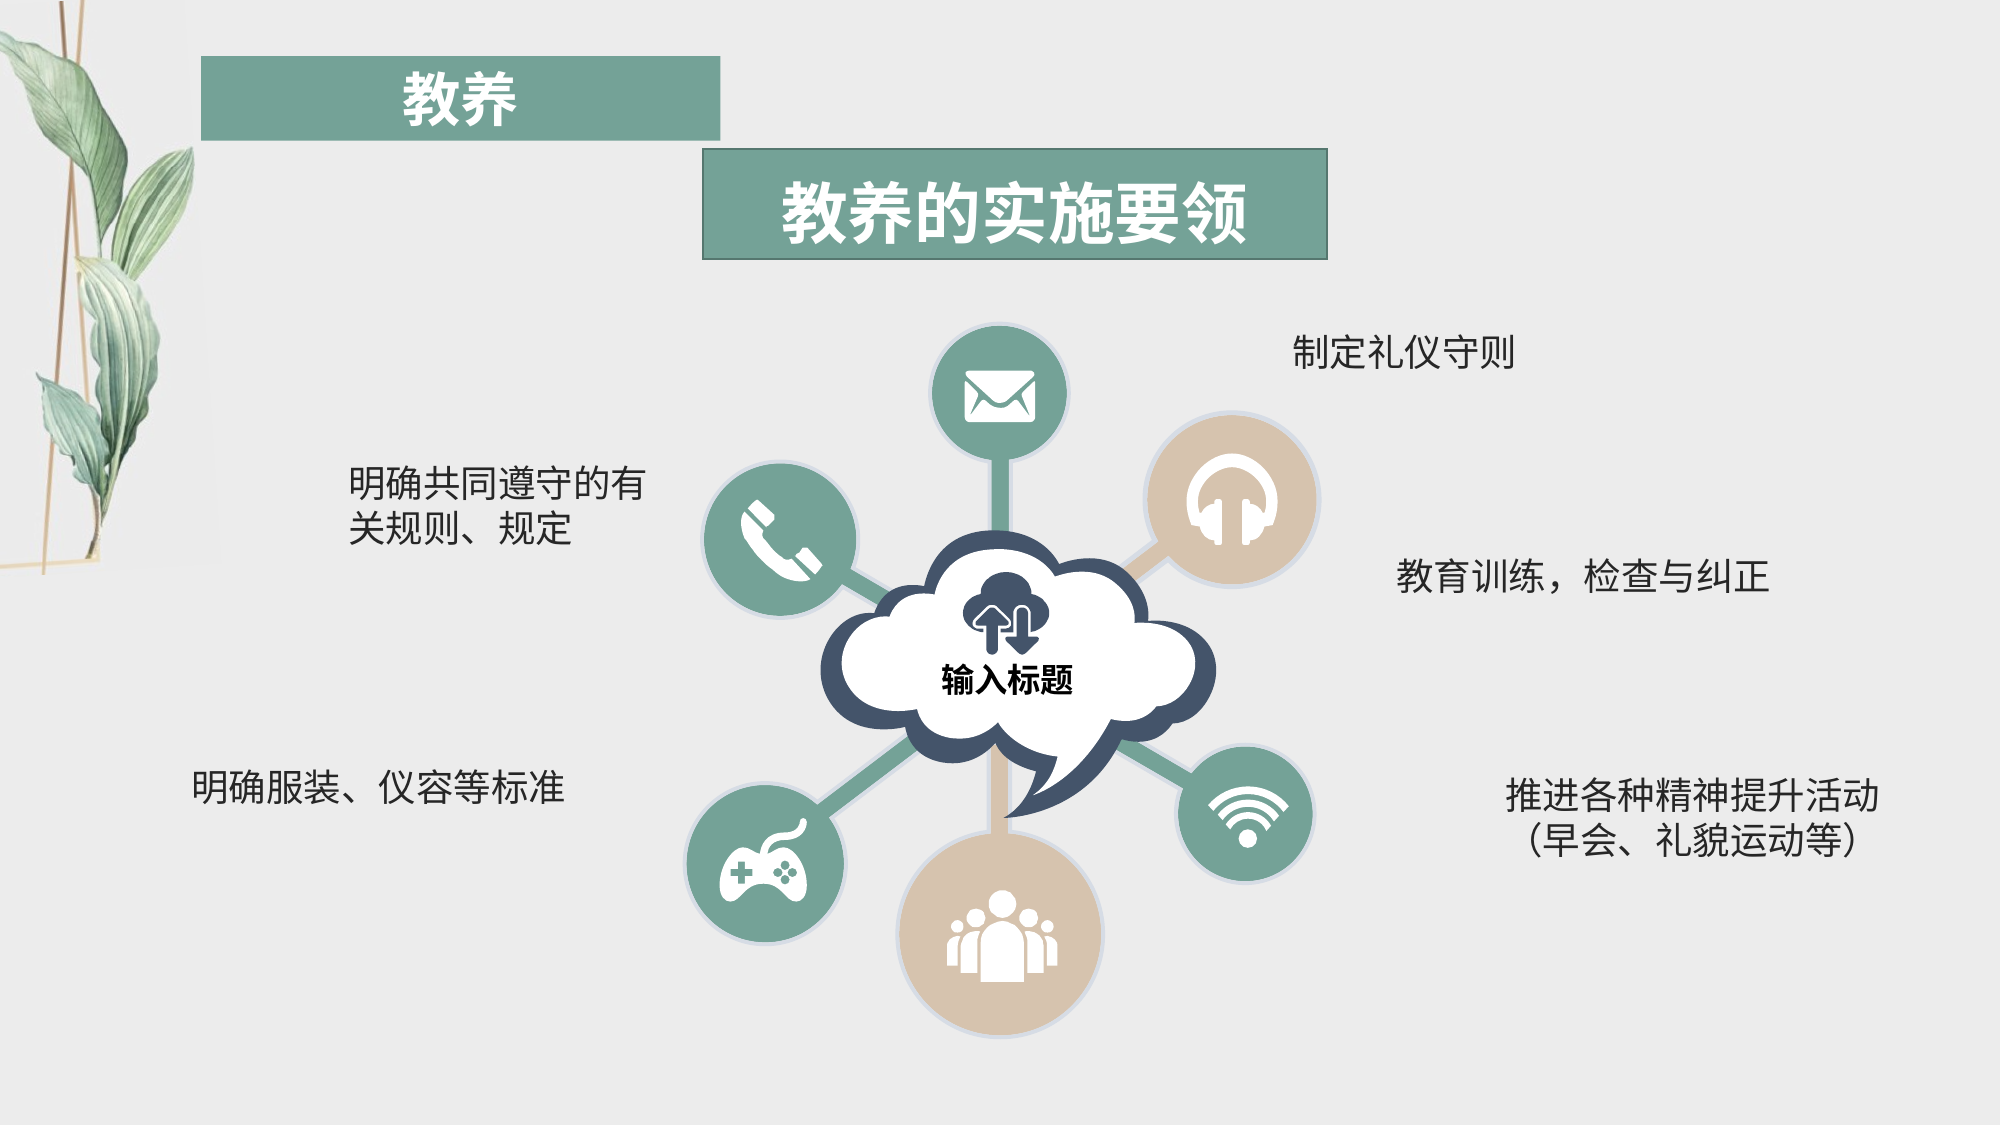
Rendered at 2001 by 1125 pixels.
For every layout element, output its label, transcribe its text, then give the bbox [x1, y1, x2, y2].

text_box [1090, 717, 1327, 891]
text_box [1078, 403, 1328, 618]
picture [0, 0, 222, 578]
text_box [693, 452, 938, 637]
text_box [817, 530, 1220, 818]
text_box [928, 321, 1071, 530]
text_box 制定礼仪守则 [1277, 321, 1532, 382]
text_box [1208, 786, 1289, 848]
text_box 明确服装、仪容等标准 [176, 756, 581, 816]
text_box 推进各种精神提升活动（早会、礼貌运动等） [1490, 765, 1925, 870]
text_box 明确共同遵守的有关规则、规定 [333, 452, 692, 558]
text_box 教育训练，检查与纠正 [1381, 545, 1787, 606]
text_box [672, 704, 958, 953]
text_box 教养的实施要领 [702, 148, 1328, 260]
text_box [895, 818, 1106, 1040]
